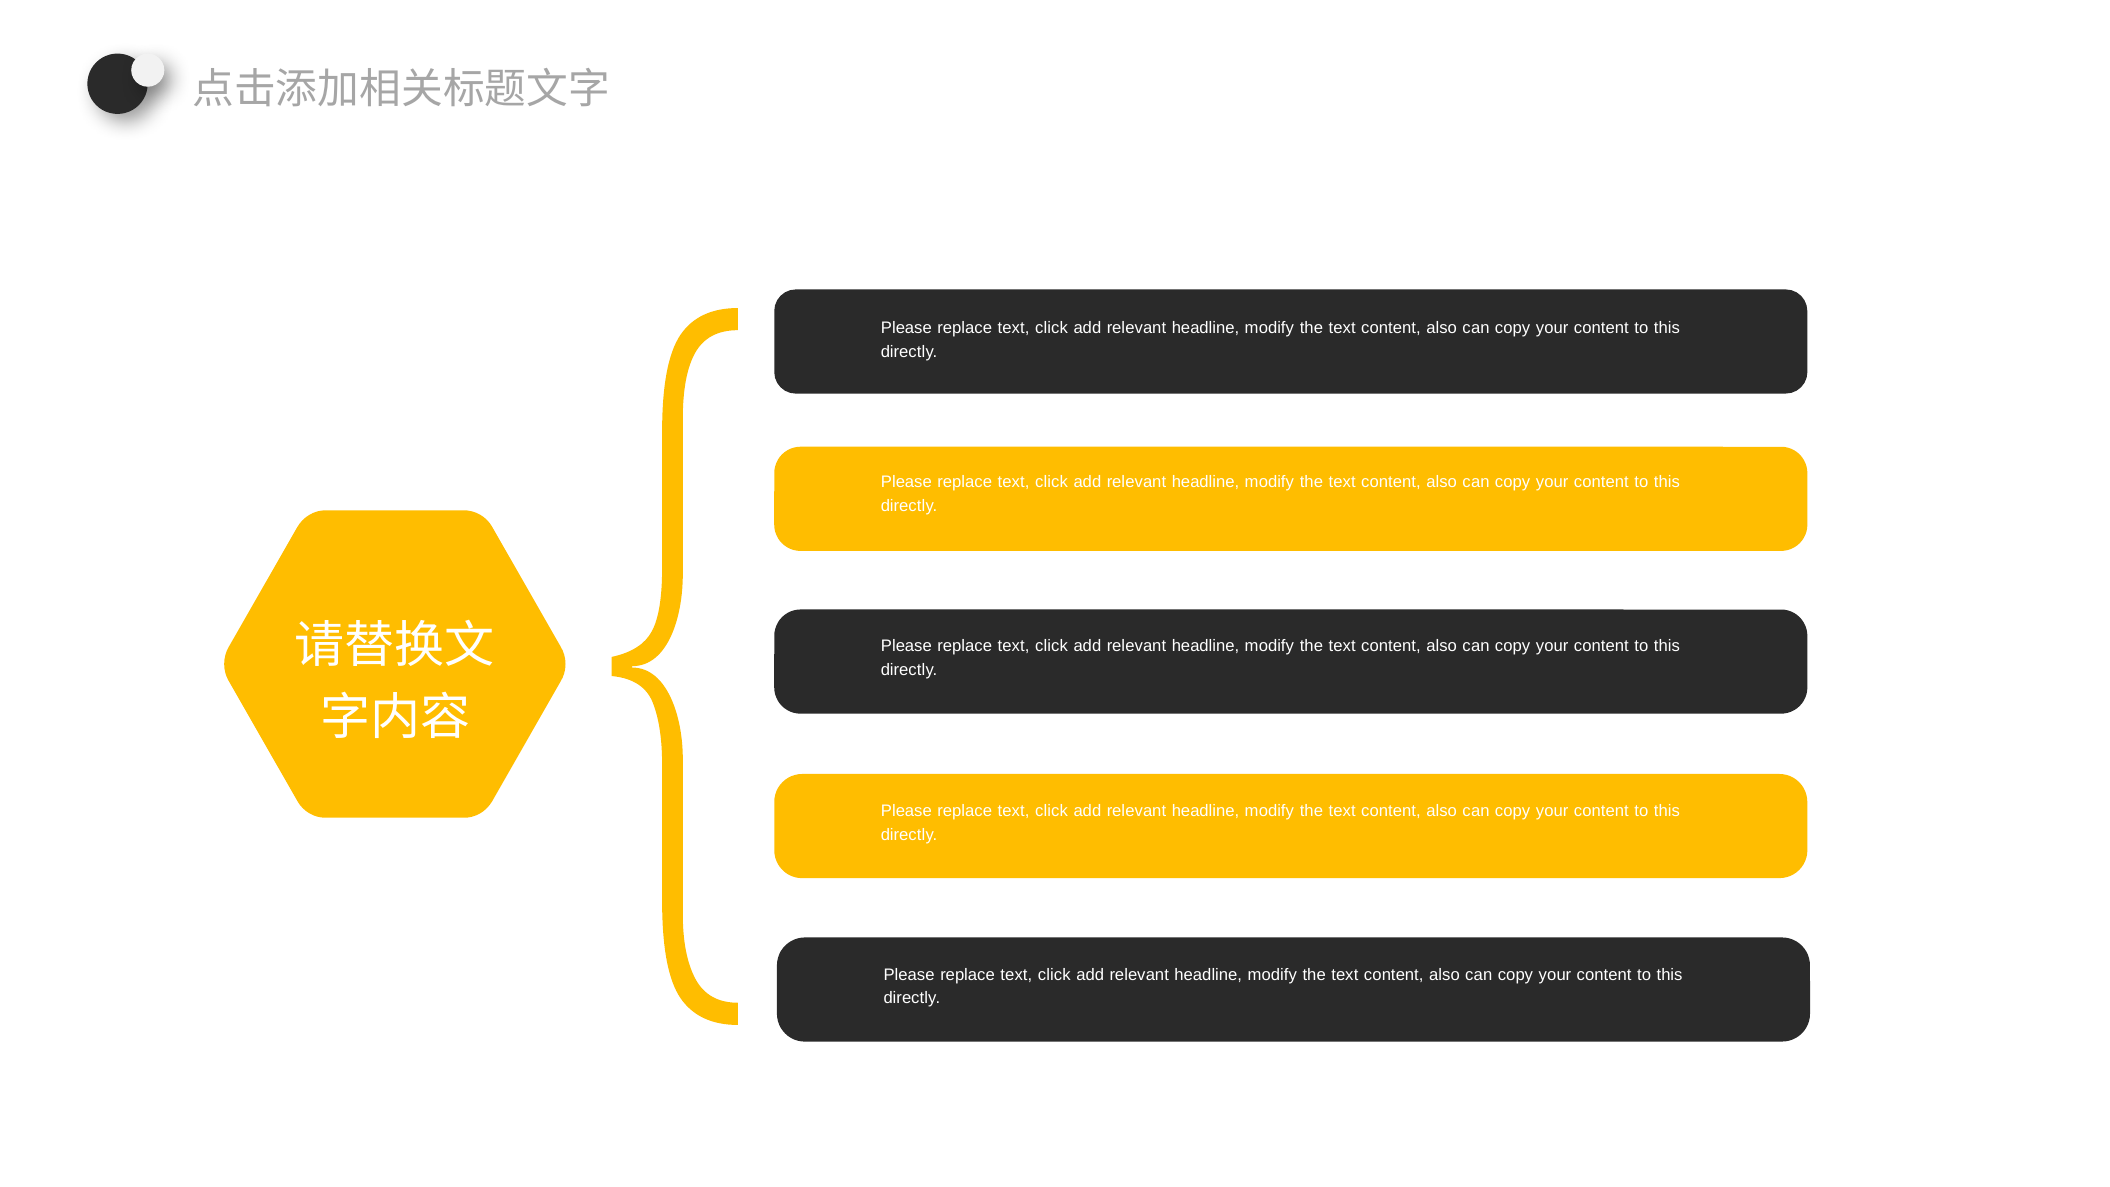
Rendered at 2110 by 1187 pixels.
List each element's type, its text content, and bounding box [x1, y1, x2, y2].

text_box Please replace text, click add relevant headline, modify the text content, also can copy your content to this directly. [880, 312, 1682, 361]
text_box [224, 510, 566, 818]
text_box [773, 772, 1809, 880]
text_box Please replace text, click add relevant headline, modify the text content, also can copy your content to this directly. [880, 631, 1682, 680]
text_box [773, 288, 1809, 395]
text_box 点击添加相关标题文字 [176, 53, 680, 114]
text_box [773, 608, 1809, 715]
text_box [130, 52, 166, 88]
text_box Please replace text, click add relevant headline, modify the text content, also can copy your content to this directly. [880, 795, 1682, 844]
text_box 请替换文字内容 [290, 600, 500, 745]
text_box Please replace text, click add relevant headline, modify the text content, also can copy your content to this directly. [883, 959, 1685, 1008]
text_box [775, 936, 1812, 1043]
text_box [773, 445, 1809, 552]
text_box [611, 308, 738, 1025]
text_box [86, 52, 142, 115]
text_box Please replace text, click add relevant headline, modify the text content, also can copy your content to this directly. [880, 467, 1682, 516]
